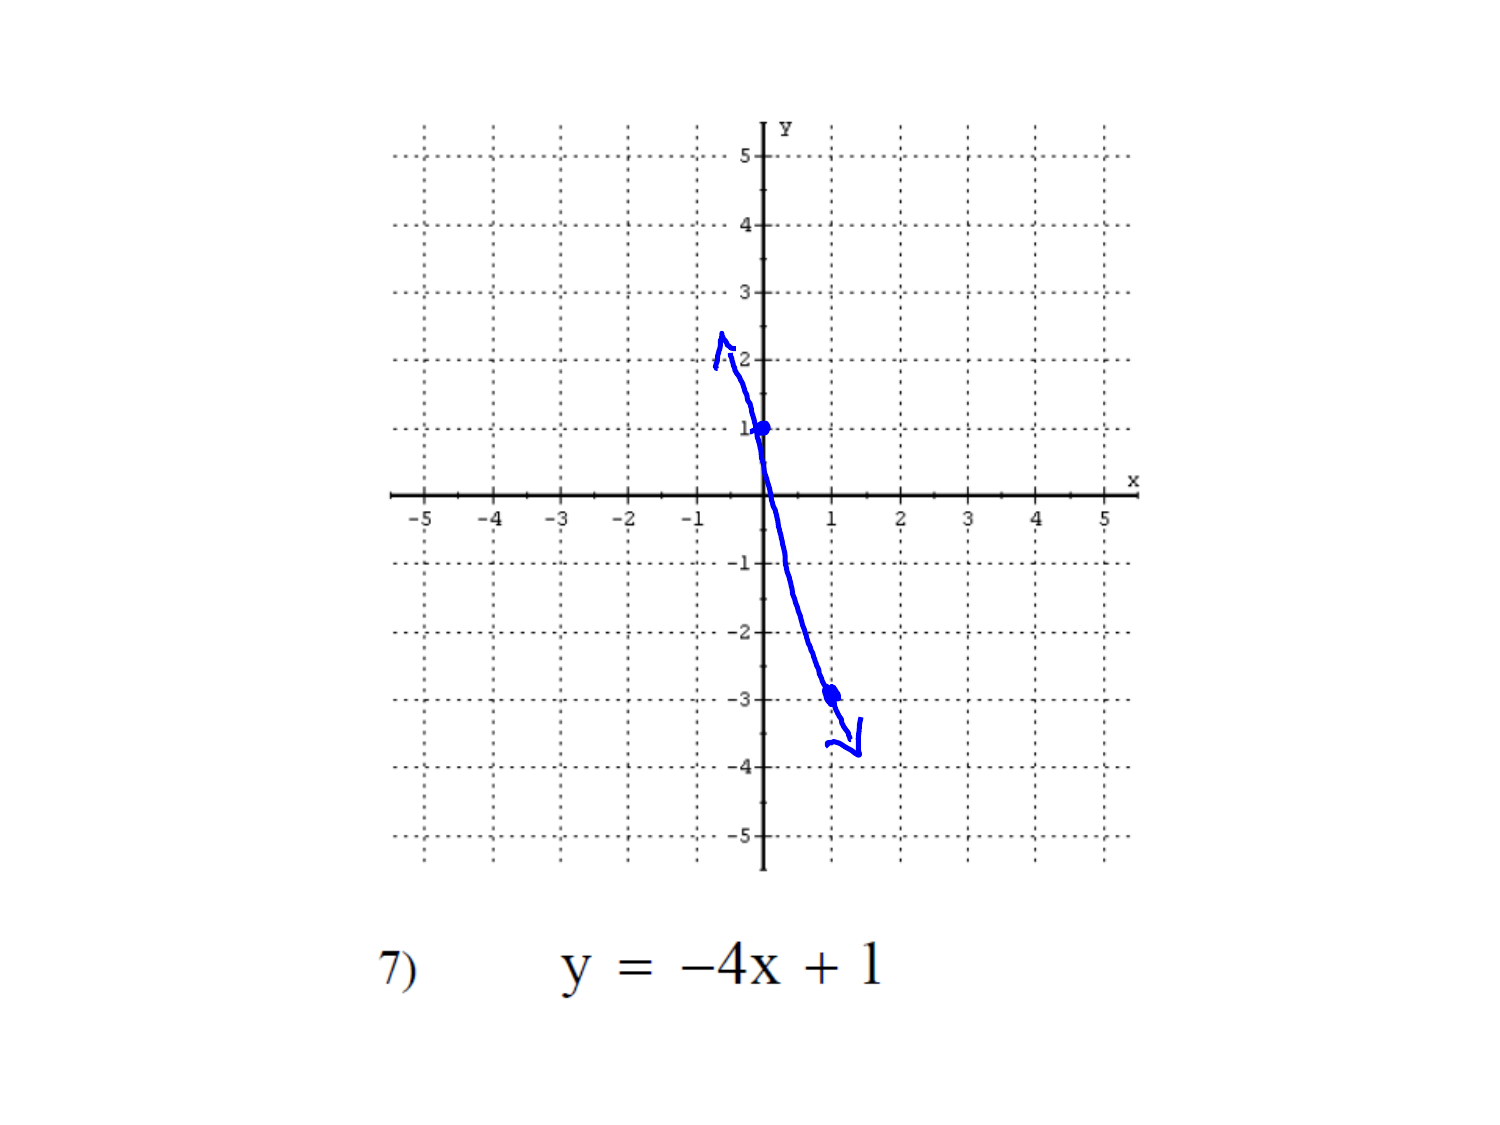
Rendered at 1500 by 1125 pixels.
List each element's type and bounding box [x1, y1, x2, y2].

text_box [715, 333, 862, 756]
picture [348, 119, 1152, 1006]
